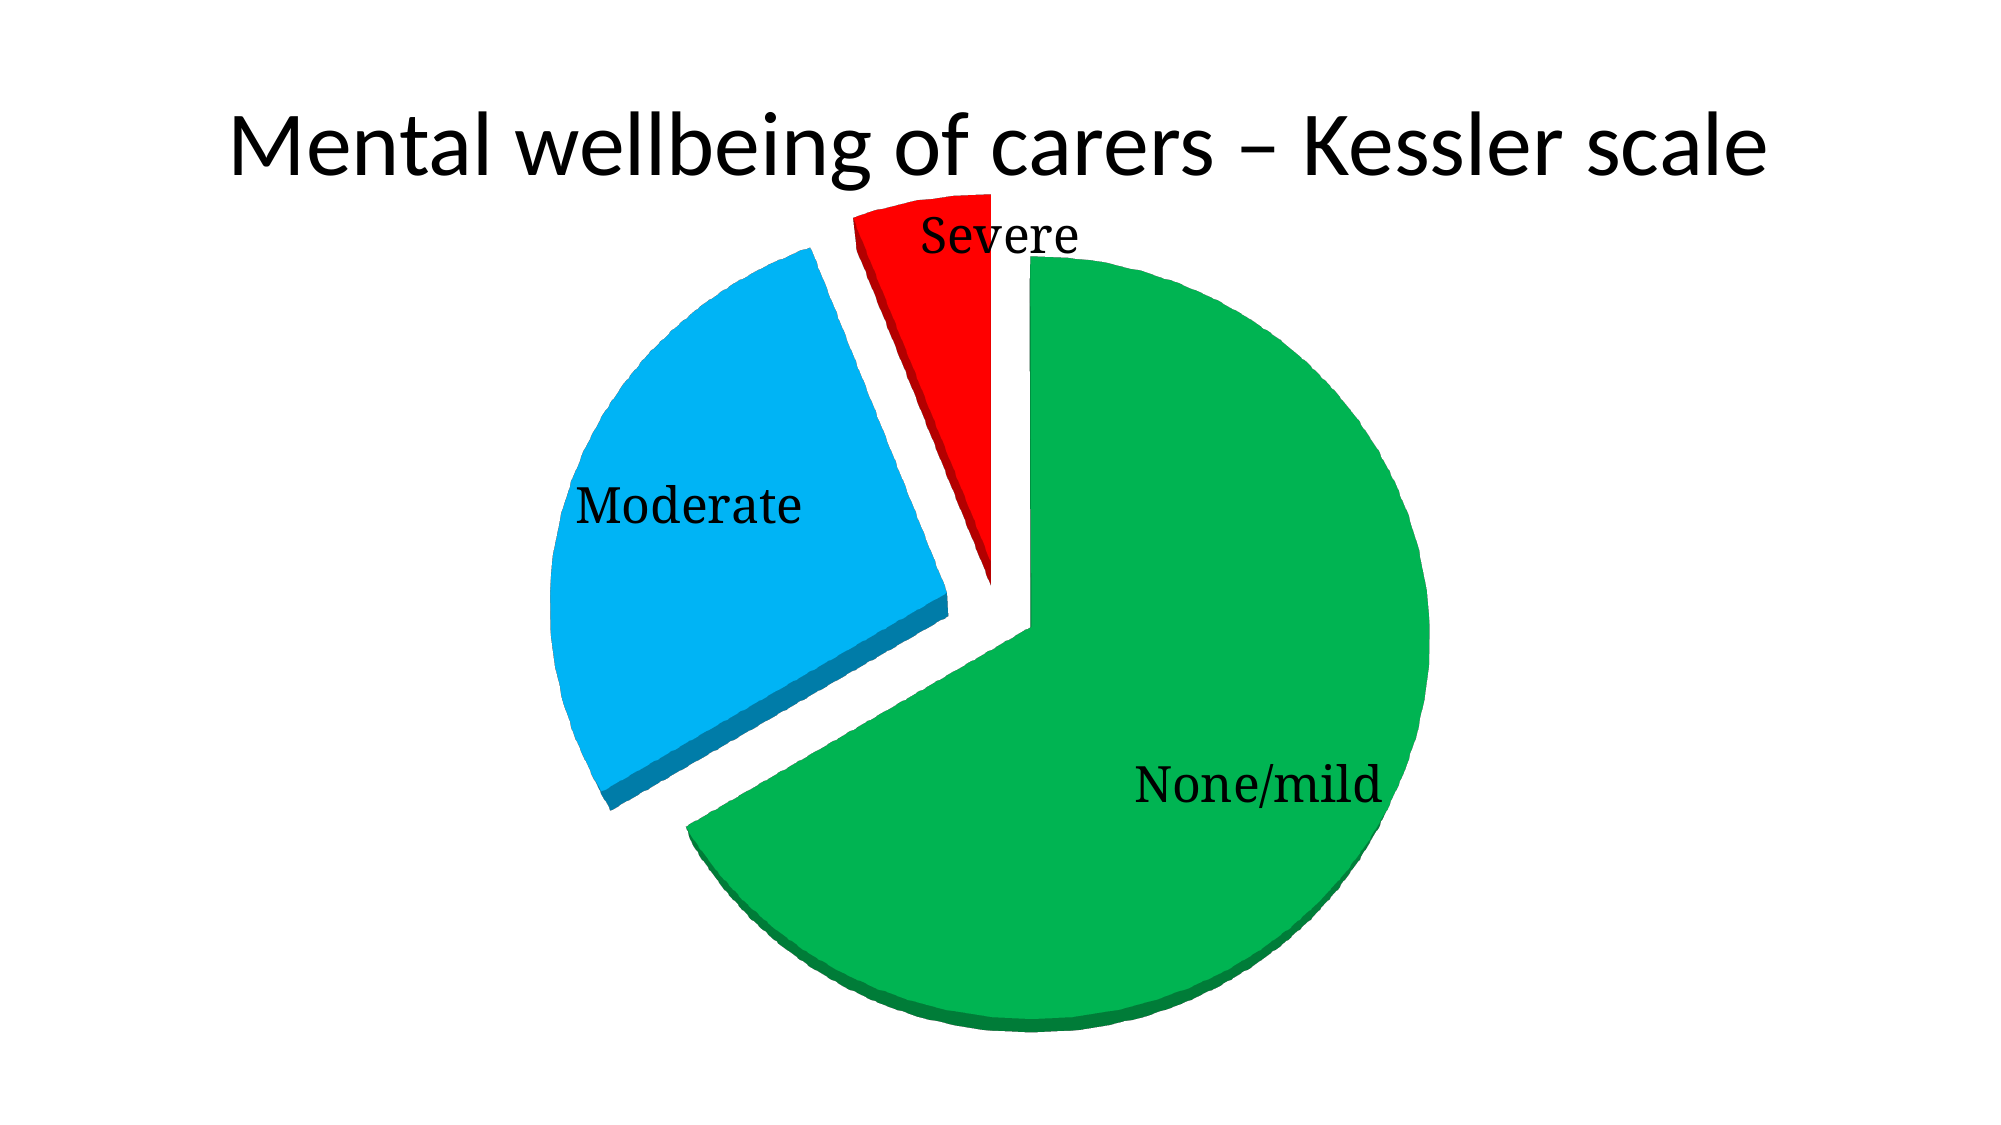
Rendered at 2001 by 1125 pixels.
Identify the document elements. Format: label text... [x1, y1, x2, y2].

chart [99, 171, 1901, 1089]
title Mental wellbeing of carers – Kessler scale [99, 45, 1900, 171]
